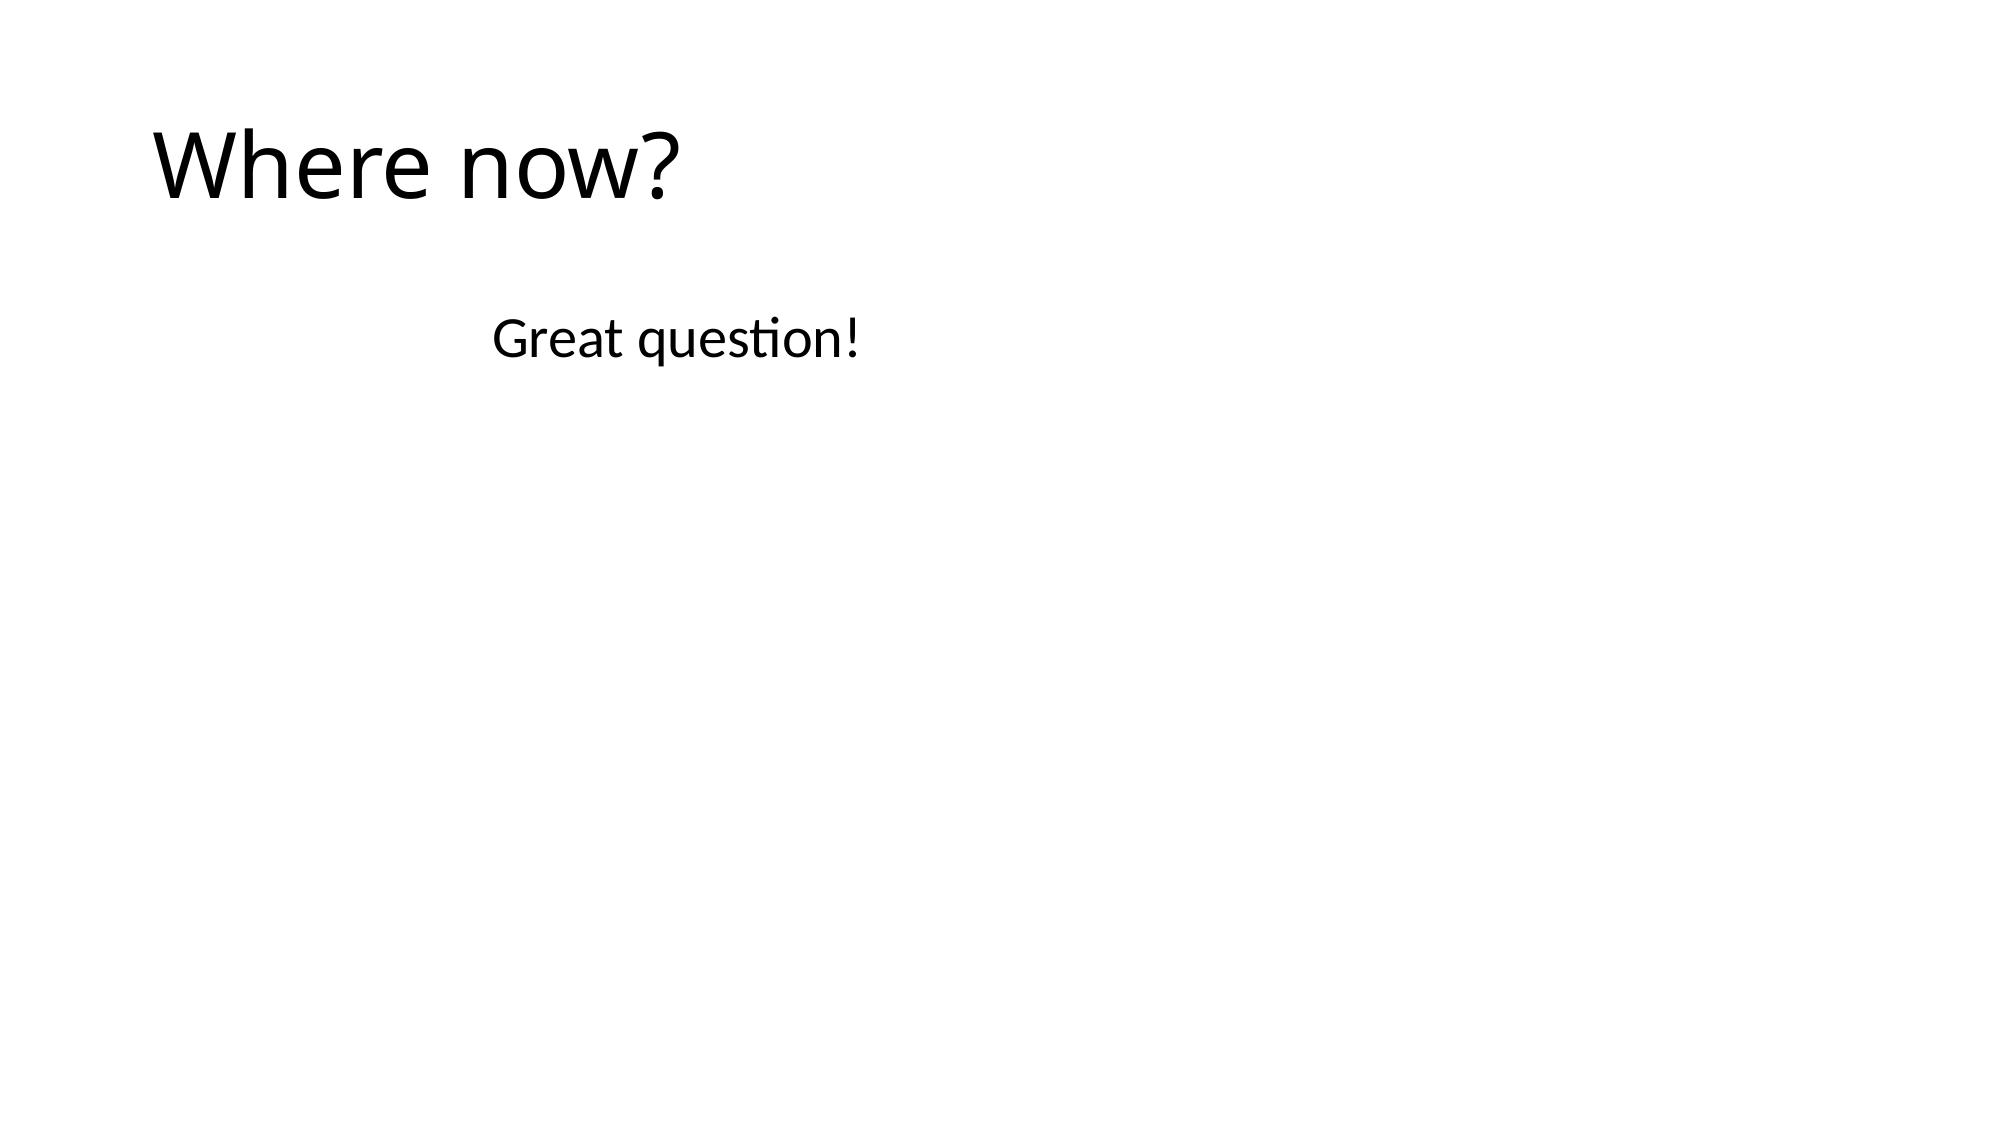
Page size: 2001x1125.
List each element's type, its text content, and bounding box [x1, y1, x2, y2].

list Great question! [477, 299, 1863, 1014]
title Where now? [137, 59, 1863, 278]
